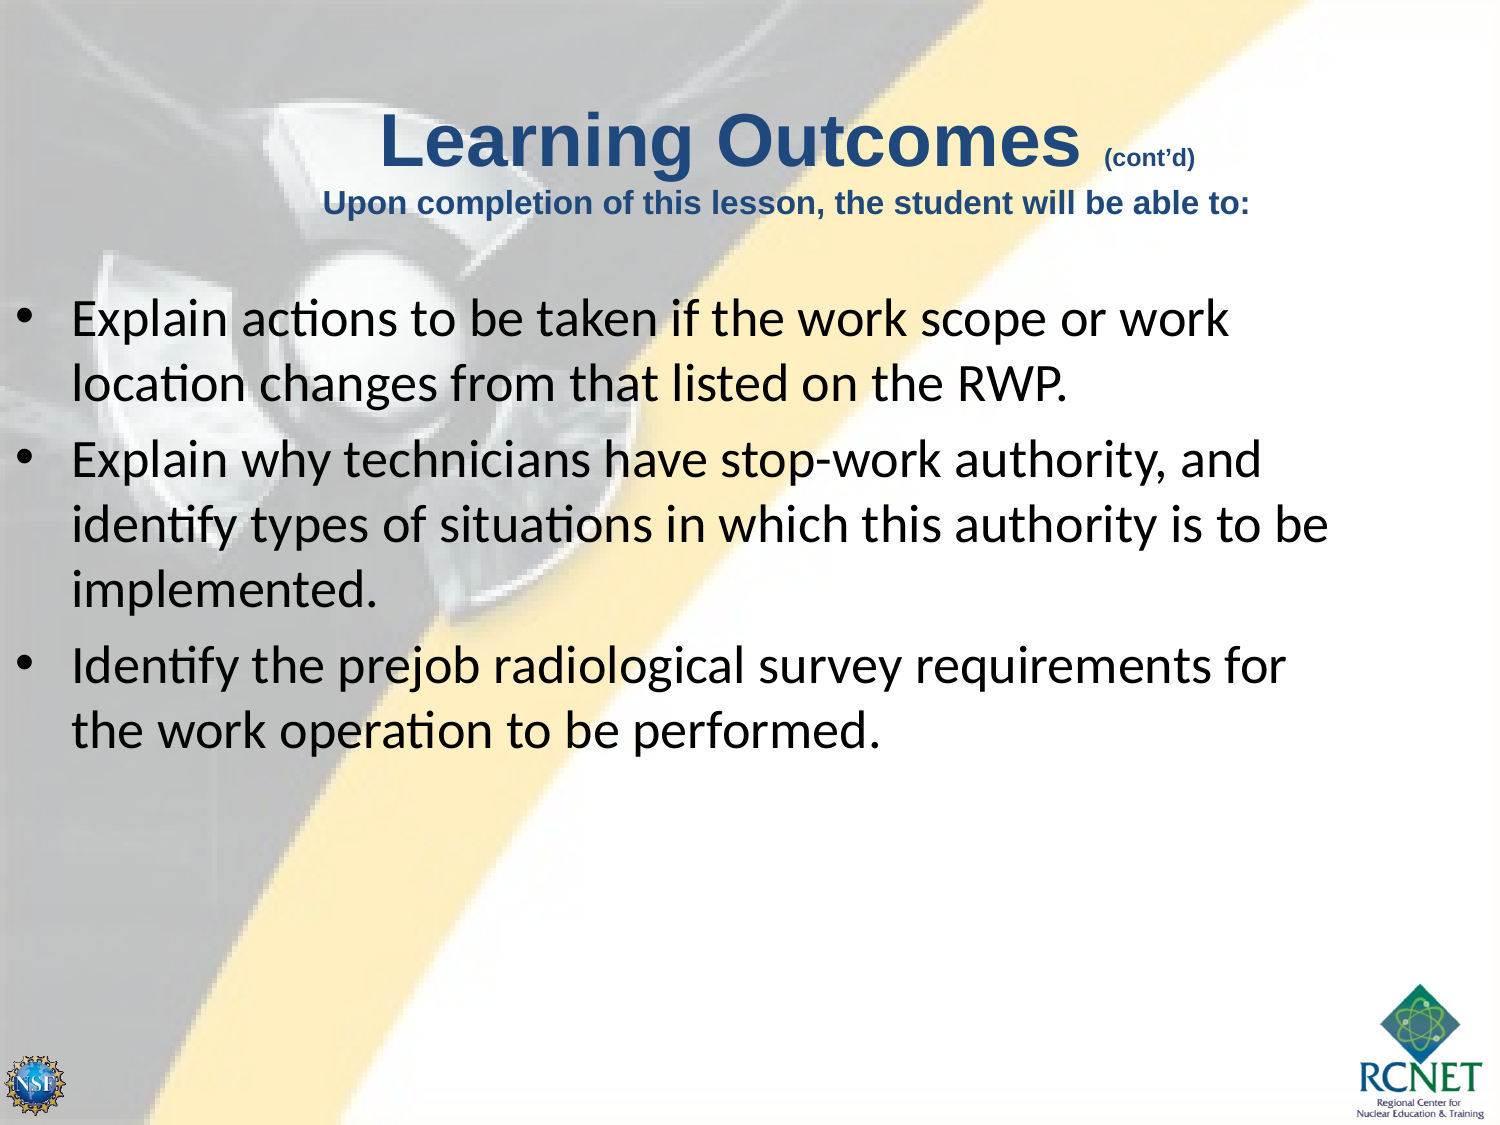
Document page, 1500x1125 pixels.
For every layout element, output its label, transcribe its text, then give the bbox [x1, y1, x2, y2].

picture [1332, 977, 1500, 1125]
picture [0, 1056, 75, 1116]
list Explain actions to be taken if the work scope or work location changes from that listed on the RWP. Explain why technicians have stop-work authority, and identify types of situations in which this authority is to be implemented. Identify the prejob radiological survey requirements for the work operation to be performed. [0, 275, 1350, 1013]
text_box Learning Outcomes (cont’d) Upon completion of this lesson, the student will be able to: [200, 62, 1375, 250]
